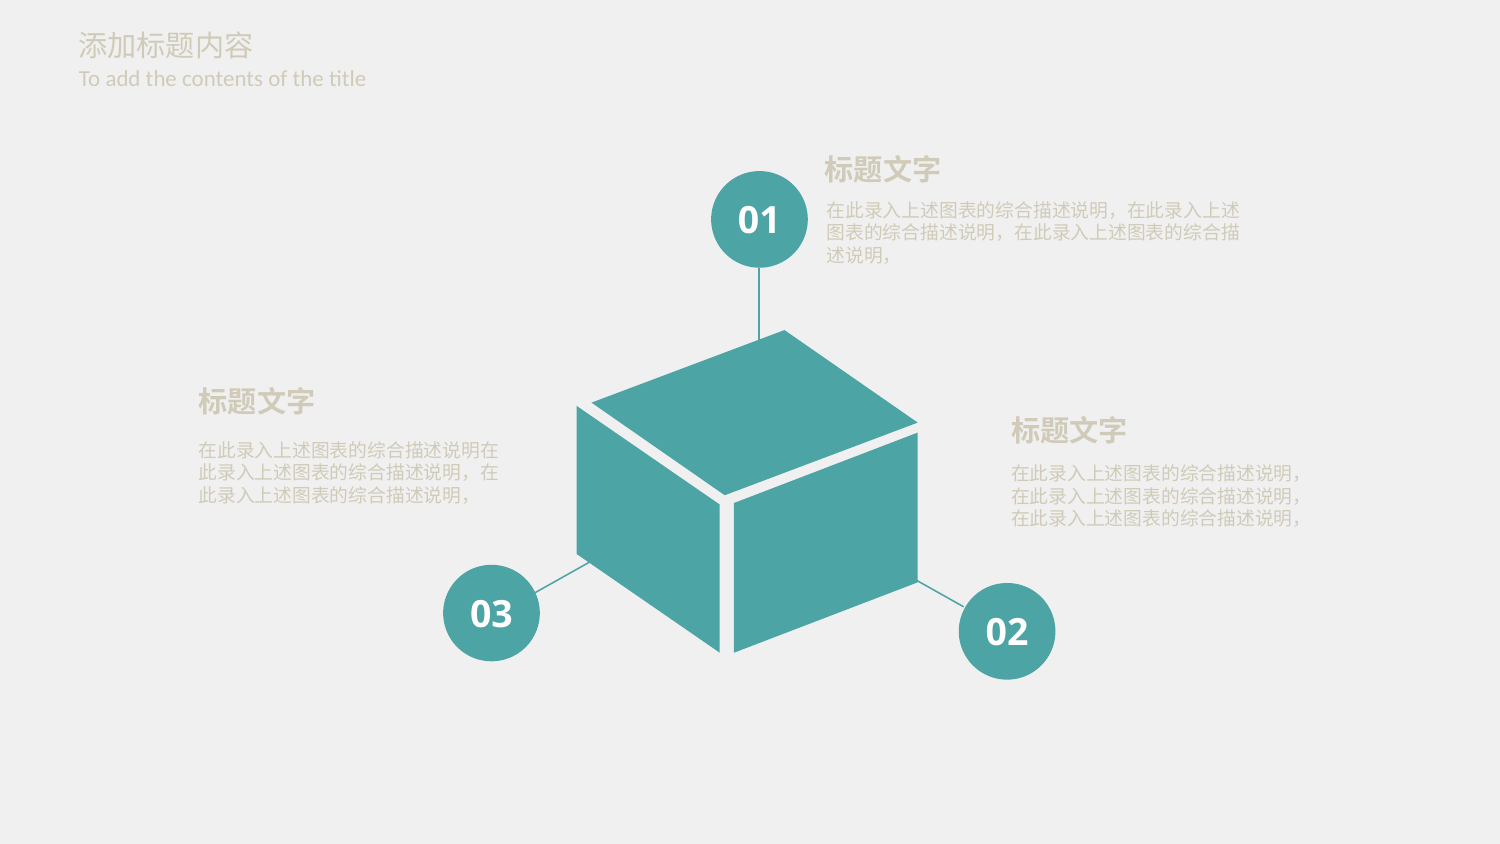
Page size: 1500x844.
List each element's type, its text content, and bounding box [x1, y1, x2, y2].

text_box [803, 193, 810, 245]
text_box To add the contents of the title [64, 55, 382, 98]
text_box 02 [964, 601, 1050, 661]
text_box [956, 614, 964, 658]
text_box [825, 529, 964, 608]
text_box 在此录入上述图表的综合描述说明，在此录入上述图表的综合描述说明，在此录入上述图表的综合描述说明， [811, 191, 1258, 274]
text_box [718, 249, 801, 270]
text_box [1050, 604, 1058, 658]
text_box [966, 661, 1048, 682]
text_box [719, 168, 800, 189]
text_box 添加标题内容 [63, 20, 269, 70]
text_box 03 [448, 582, 535, 643]
text_box [451, 562, 527, 582]
text_box 在此录入上述图表的综合描述说明在此录入上述图表的综合描述说明，在此录入上述图表的综合描述说明， [183, 430, 526, 514]
text_box [969, 580, 1048, 601]
text_box 在此录入上述图表的综合描述说明，在此录入上述图表的综合描述说明，在此录入上述图表的综合描述说明， [996, 454, 1342, 537]
text_box [441, 587, 448, 639]
text_box [574, 403, 722, 655]
text_box 标题文字 [183, 376, 343, 426]
text_box [589, 328, 920, 498]
text_box [450, 643, 533, 664]
text_box 标题文字 [996, 404, 1155, 454]
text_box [532, 528, 649, 595]
text_box [535, 603, 542, 639]
text_box 标题文字 [809, 143, 1069, 194]
text_box 01 [716, 189, 803, 249]
text_box [731, 430, 920, 655]
text_box [709, 193, 716, 245]
